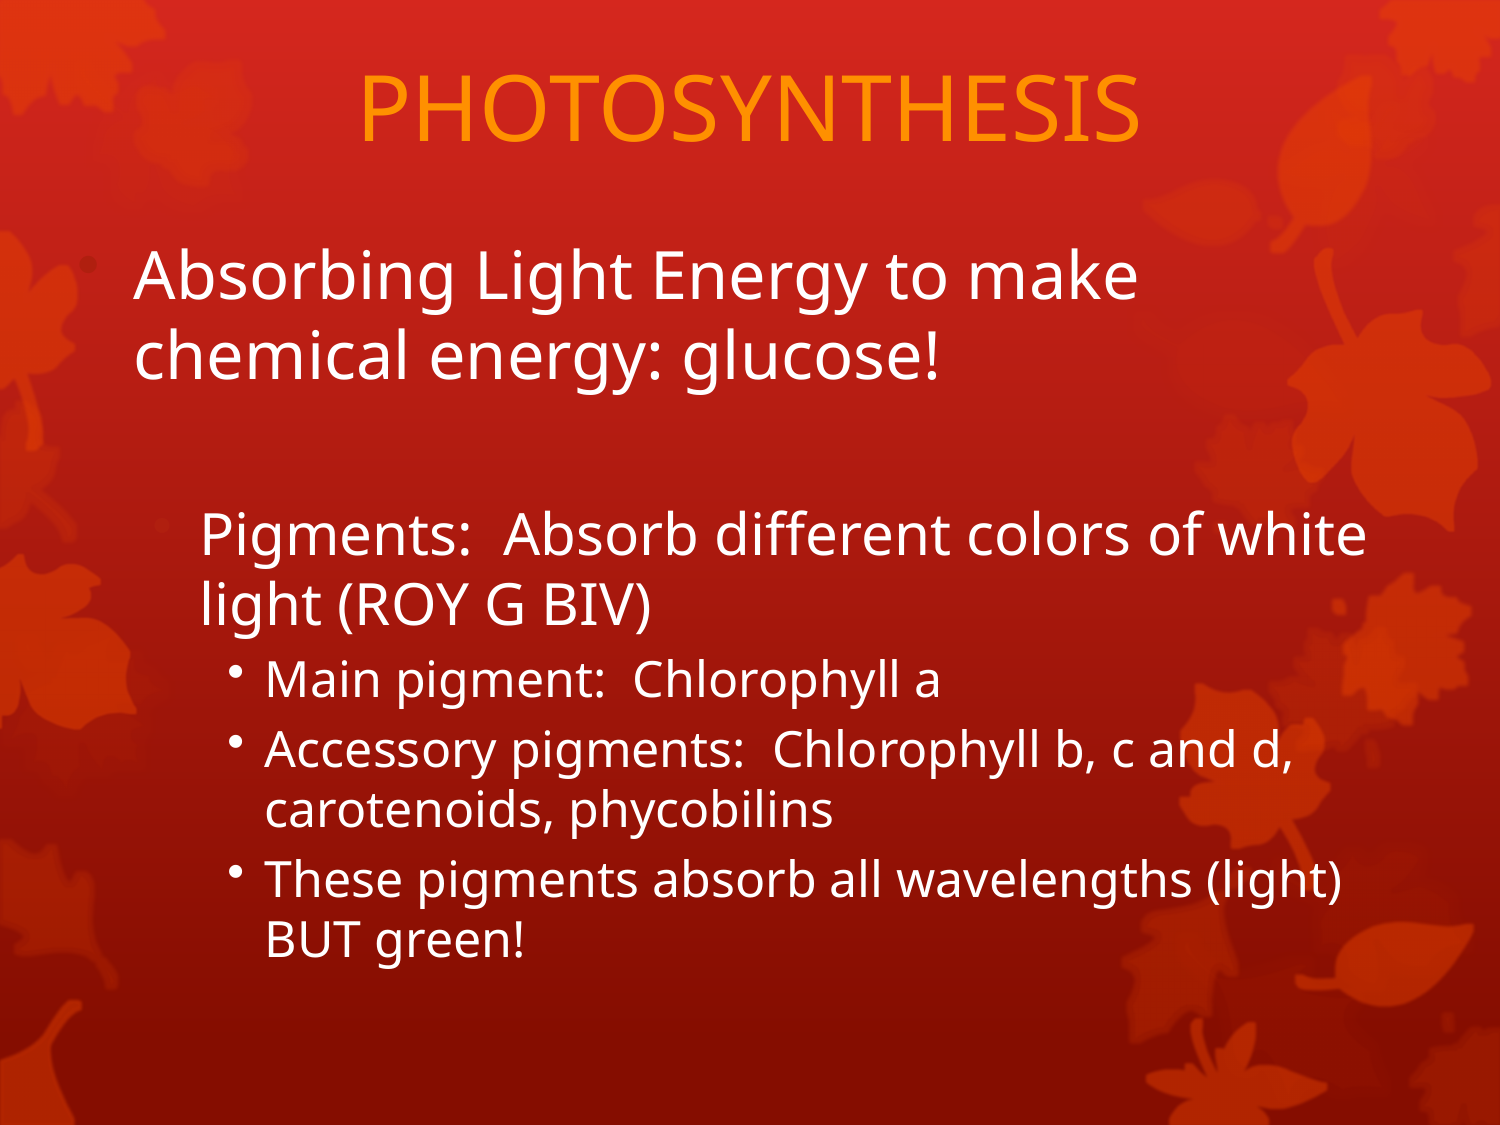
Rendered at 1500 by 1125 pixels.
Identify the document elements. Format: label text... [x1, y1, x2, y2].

text_box Absorbing Light Energy to make chemical energy: glucose! Pigments: Absorb different colors of white light (ROY G BIV) Main pigment: Chlorophyll a Accessory pigments: Chlorophyll b, c and d, carotenoids, phycobilins These pigments absorb all wavelengths (light) BUT green! [62, 224, 1424, 1059]
text_box PHOTOSYNTHESIS [112, 54, 1388, 168]
